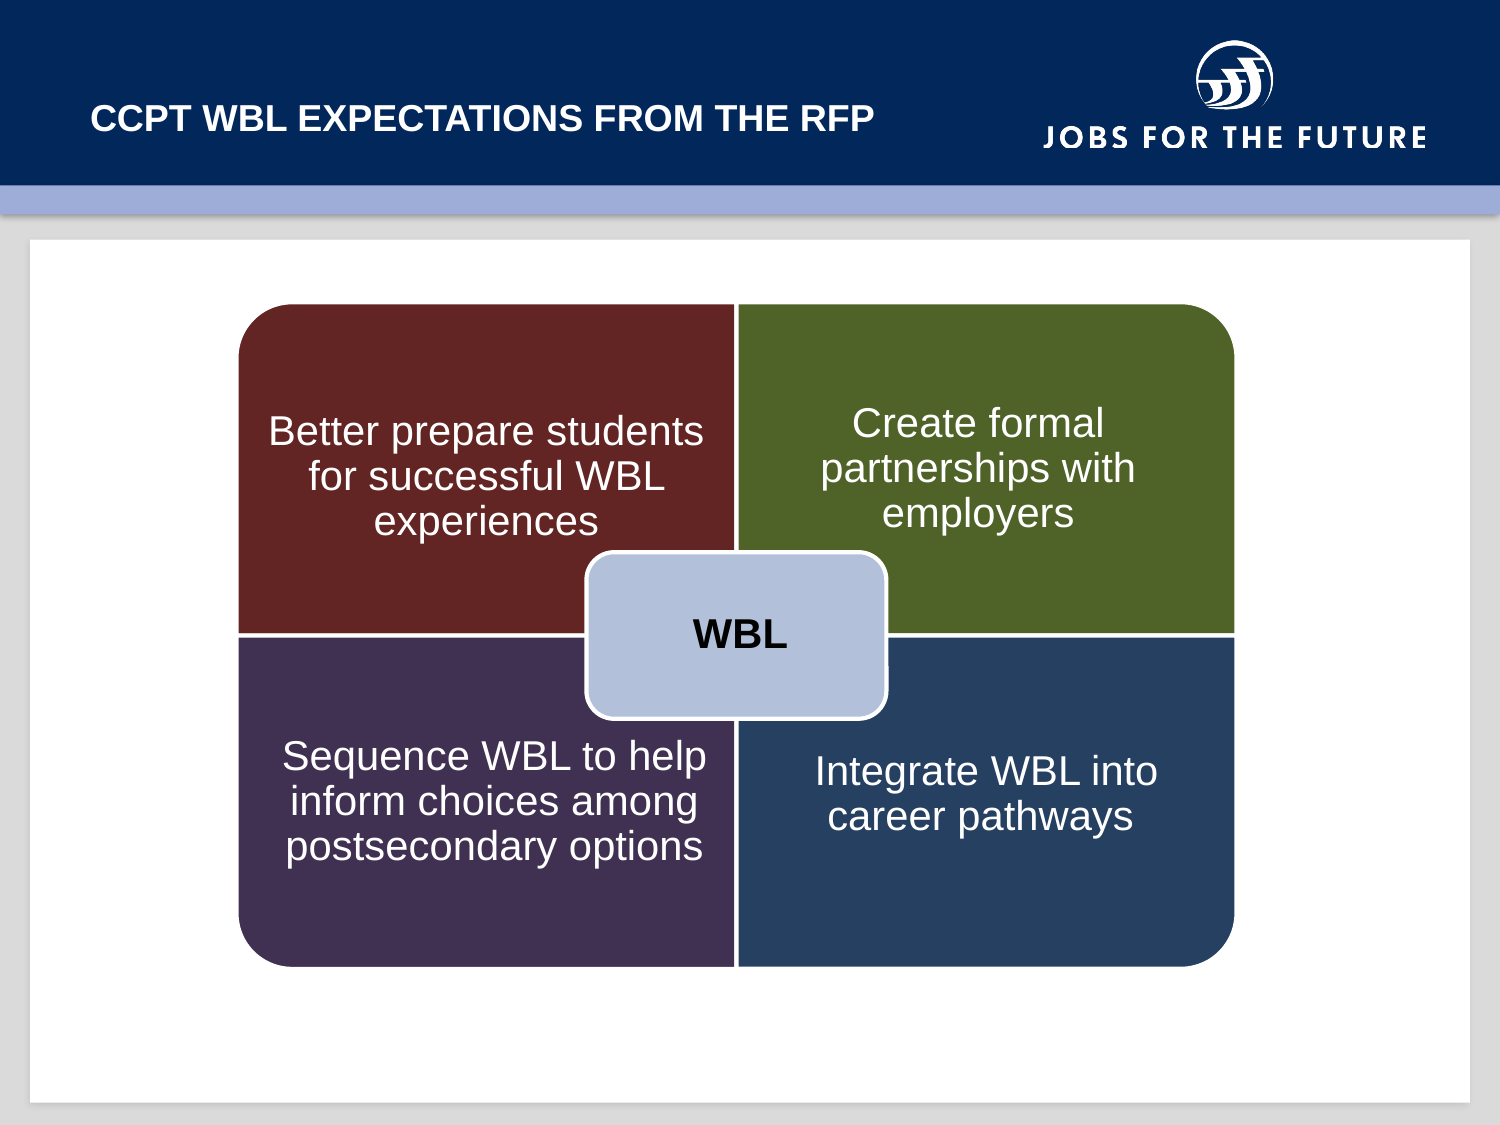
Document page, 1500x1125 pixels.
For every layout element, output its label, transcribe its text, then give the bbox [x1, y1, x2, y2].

title CCPT WBL expectations from the rfp [75, 45, 1013, 188]
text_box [236, 301, 1237, 970]
